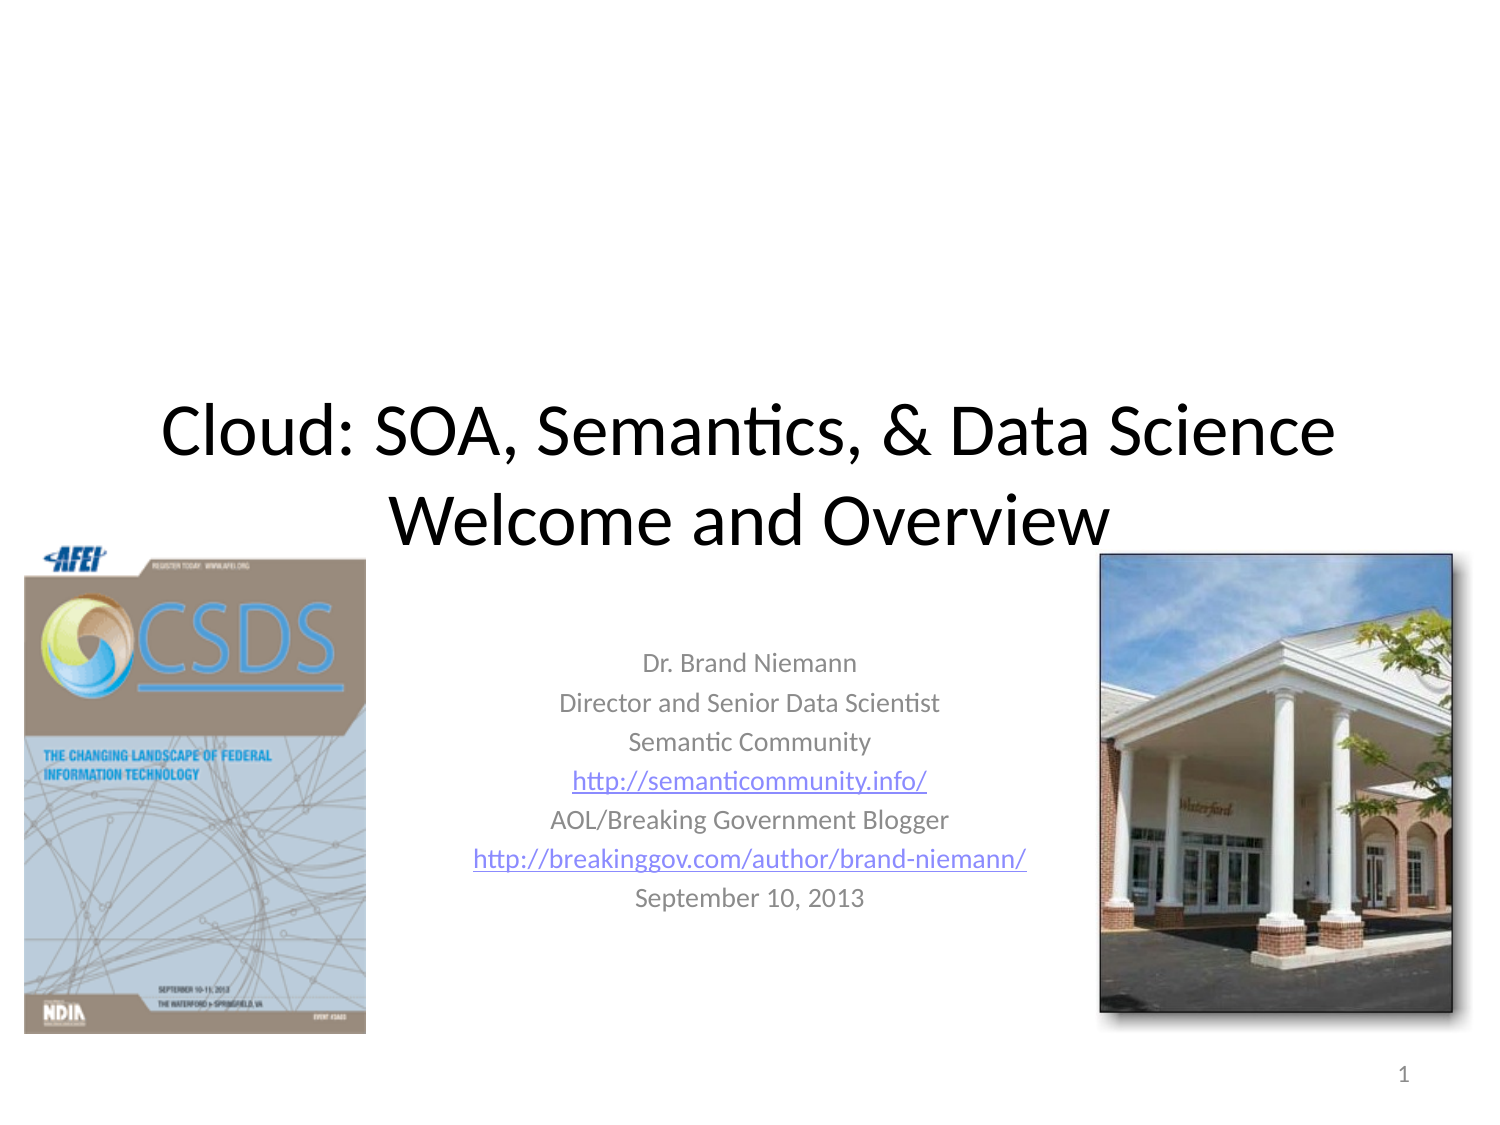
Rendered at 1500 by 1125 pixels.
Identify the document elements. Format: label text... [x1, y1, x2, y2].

title Cloud: SOA, Semantics, & Data Science Welcome and Overview [112, 349, 1388, 591]
subtitle Dr. Brand Niemann Director and Senior Data Scientist Semantic Community http://semanticommunity.info/ AOL/Breaking Government Blogger http://breakinggov.com/author/brand-niemann/ September 10, 2013 [369, 637, 1089, 925]
slide_number 1 [1074, 1042, 1425, 1103]
picture [1094, 549, 1474, 1035]
picture [24, 537, 366, 1034]
